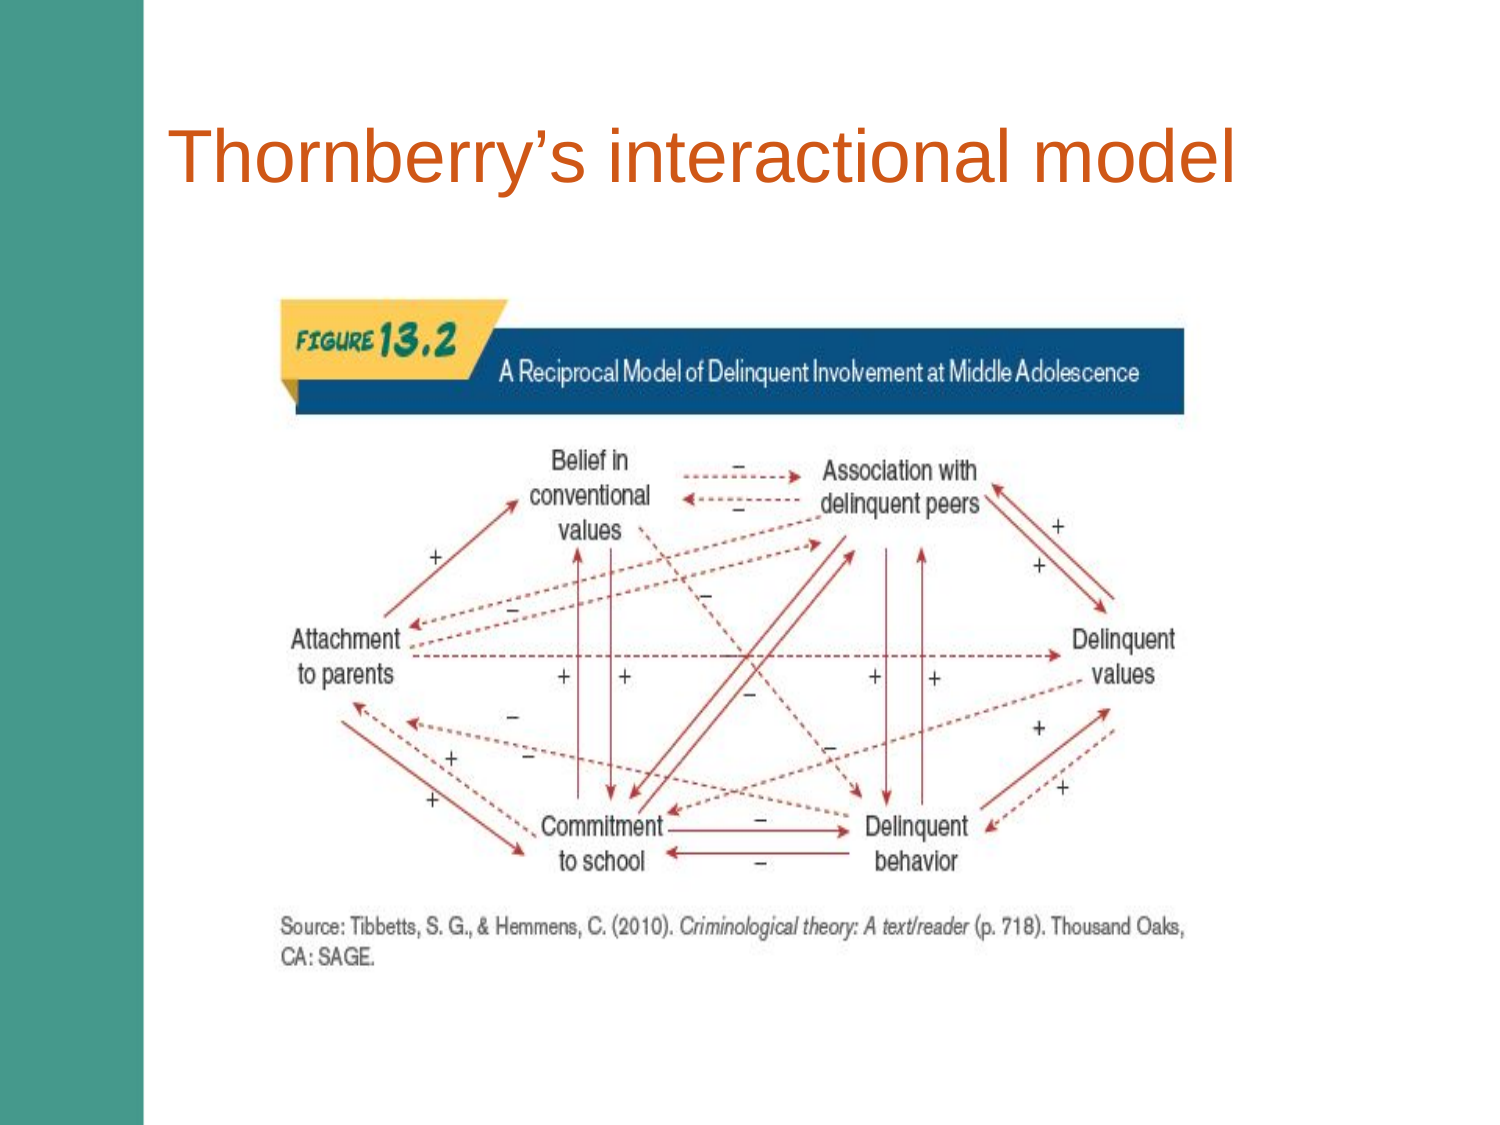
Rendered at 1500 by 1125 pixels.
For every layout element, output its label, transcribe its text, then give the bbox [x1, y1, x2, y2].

title Thornberry’s interactional model [152, 50, 1446, 268]
picture [0, 0, 1500, 1125]
